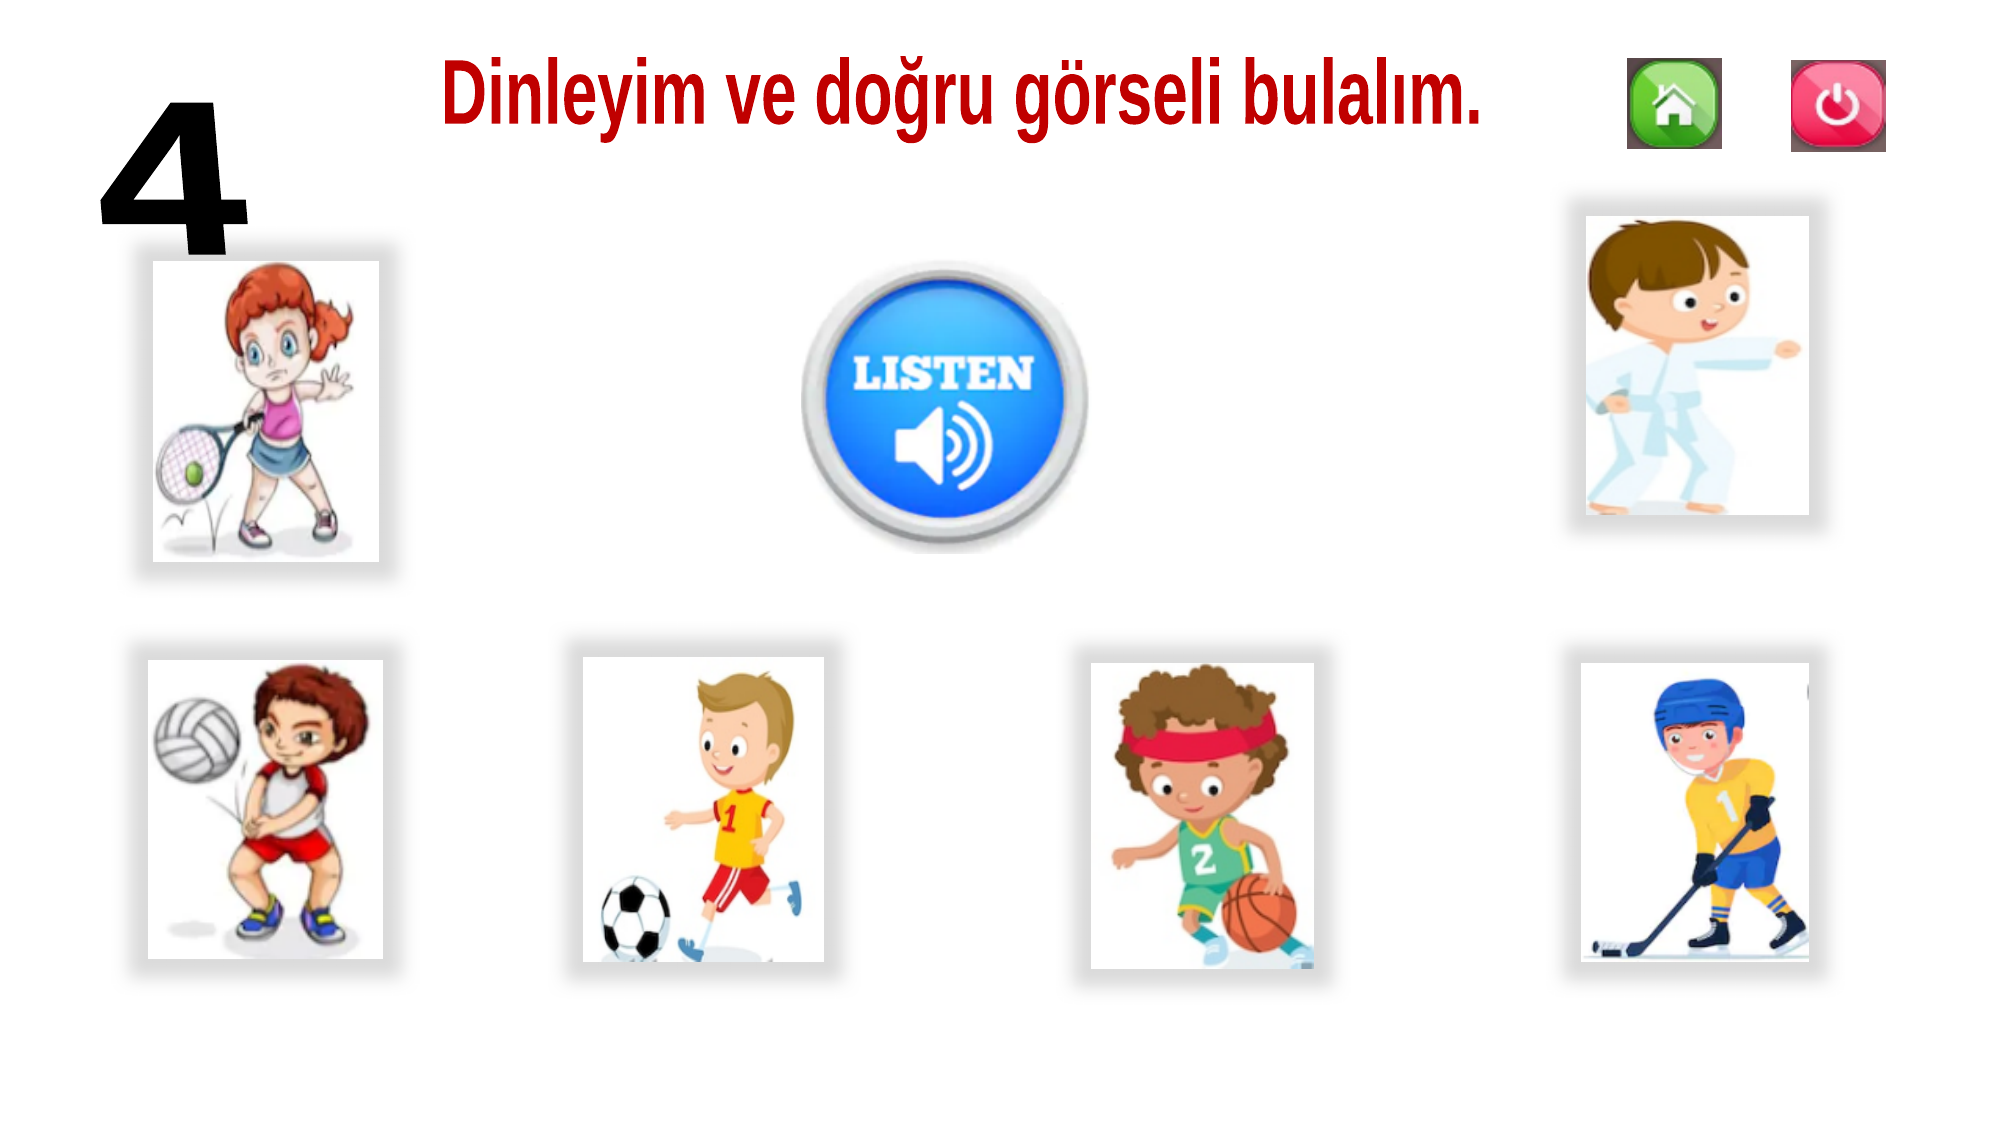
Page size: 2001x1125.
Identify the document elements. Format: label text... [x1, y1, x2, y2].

picture [148, 660, 383, 959]
picture [1581, 663, 1809, 962]
picture [153, 261, 379, 562]
picture [800, 253, 1092, 554]
text_box 4 [100, 102, 248, 255]
picture [1791, 60, 1886, 152]
picture [583, 657, 824, 963]
picture [1586, 216, 1809, 515]
picture [1627, 58, 1722, 149]
picture [1091, 663, 1314, 969]
